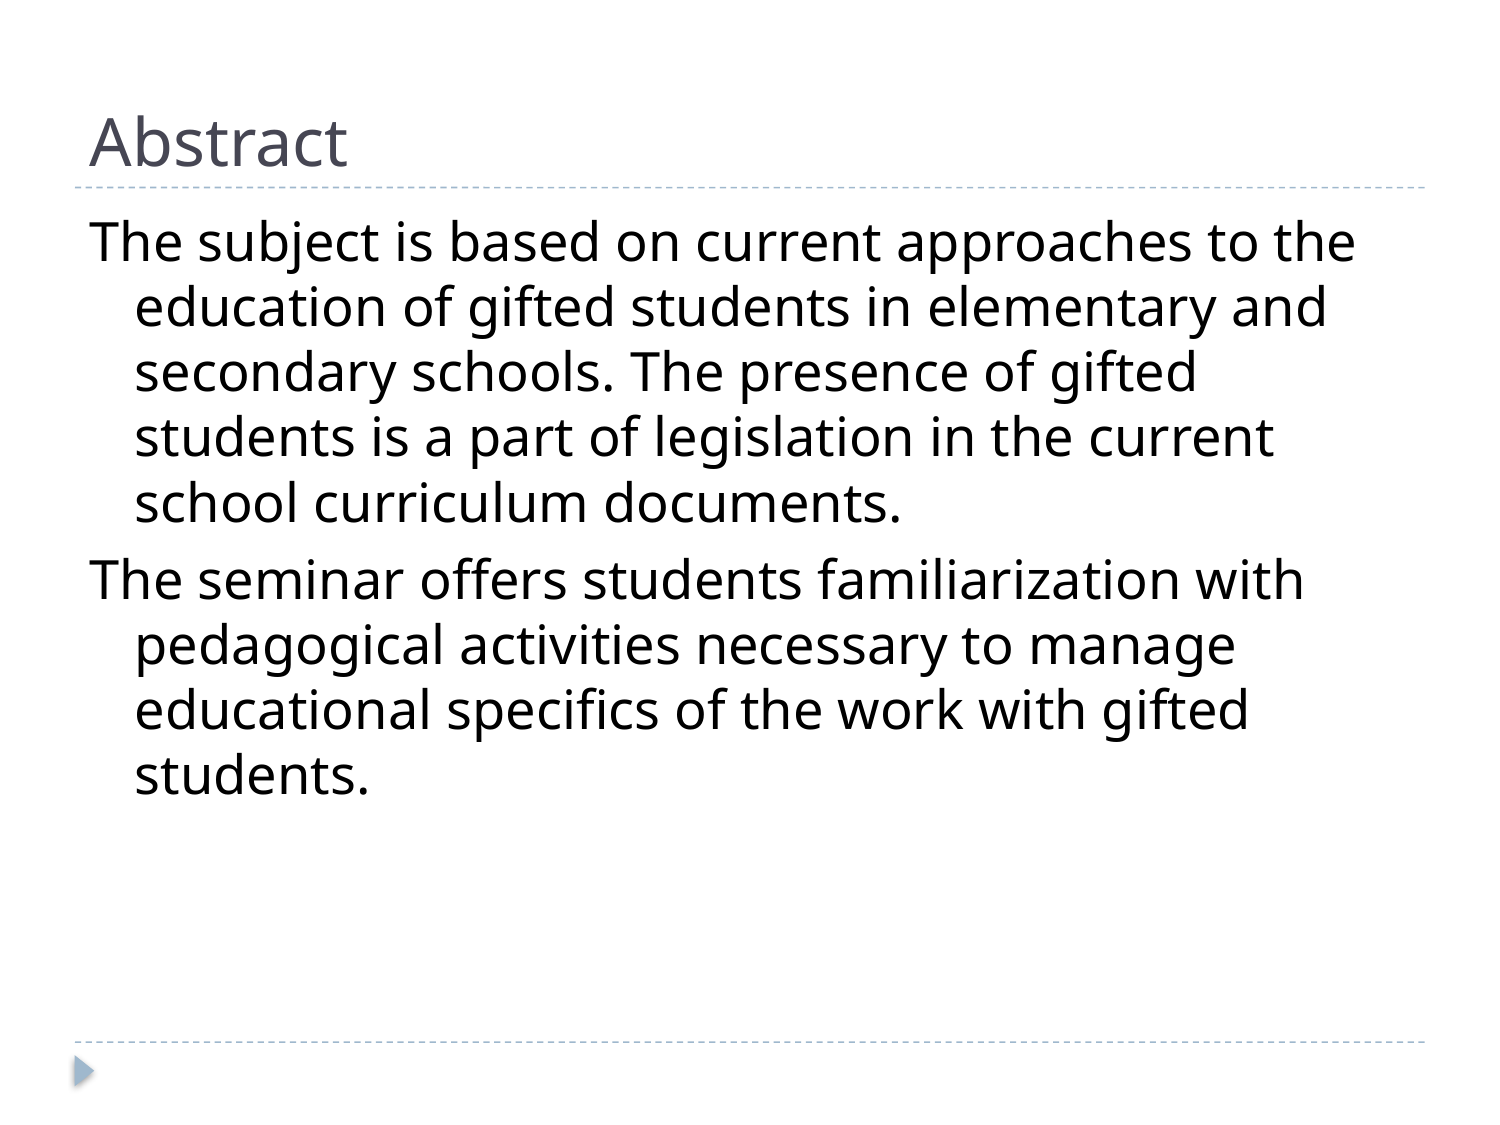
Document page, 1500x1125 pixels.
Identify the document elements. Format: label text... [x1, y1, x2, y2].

list The subject is based on current approaches to the education of gifted students in elementary and secondary schools. The presence of gifted students is a part of legislation in the current school curriculum documents. The seminar offers students familiarization with pedagogical activities necessary to manage educational specifics of the work with gifted students. [75, 200, 1425, 1010]
title Abstract [75, 24, 1425, 188]
